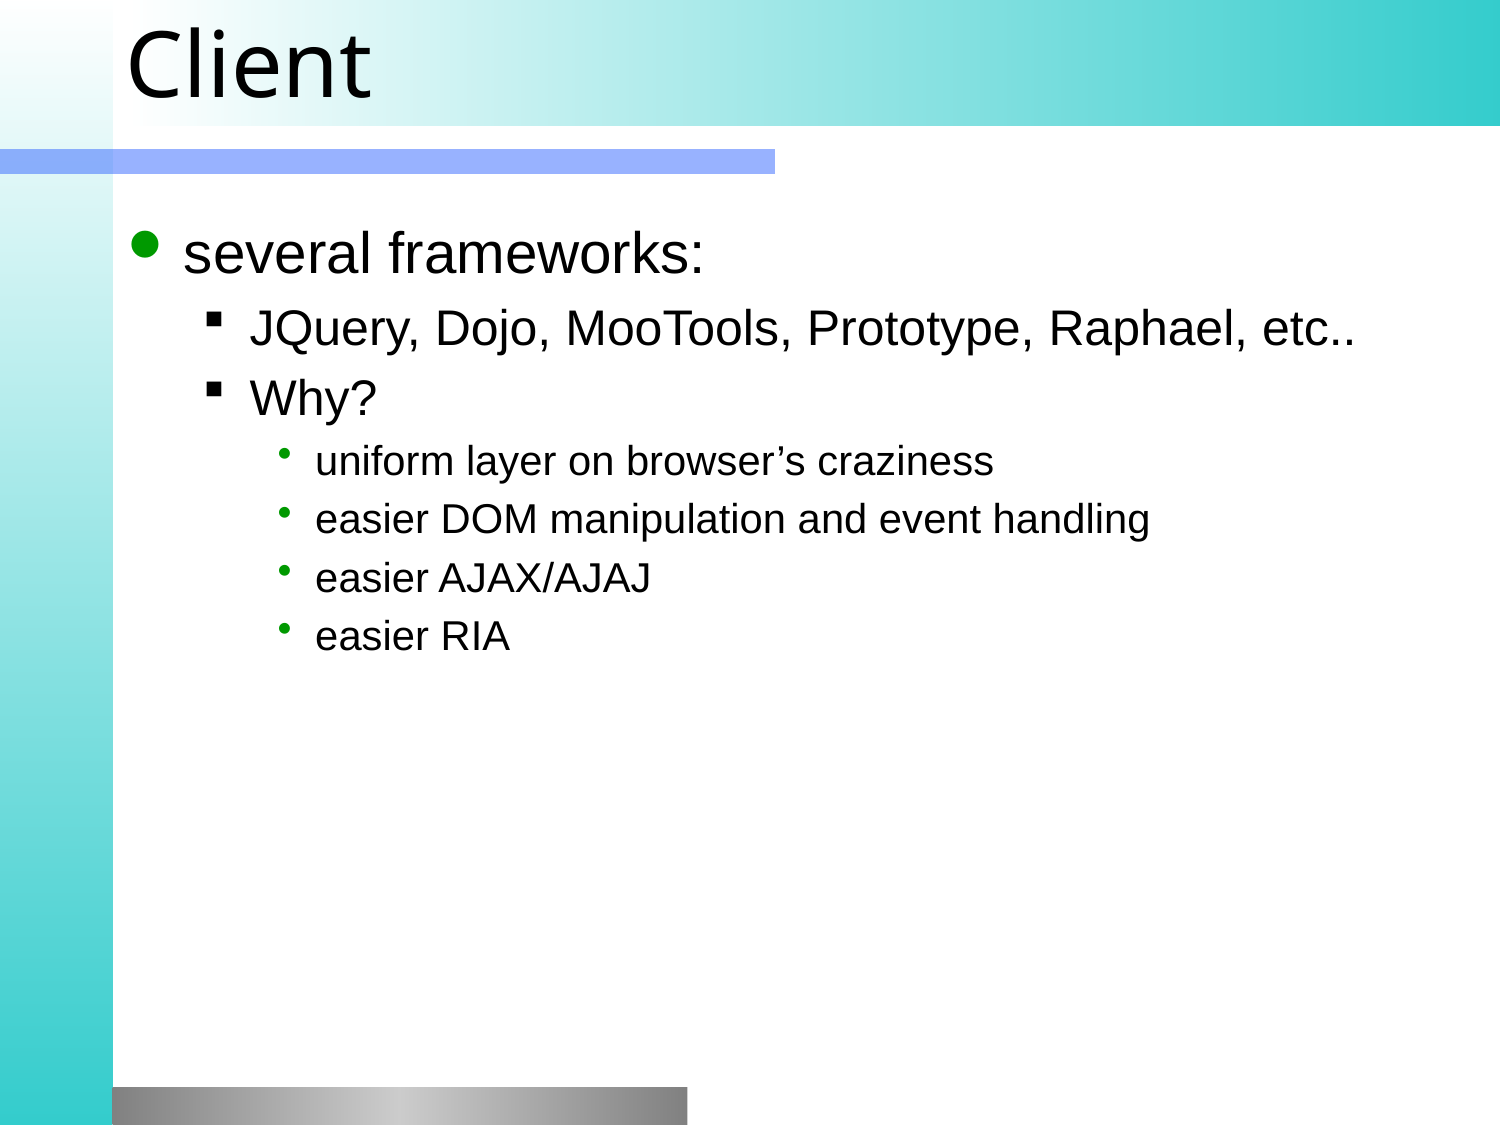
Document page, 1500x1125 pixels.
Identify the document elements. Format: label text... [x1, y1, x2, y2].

list several frameworks: JQuery, Dojo, MooTools, Prototype, Raphael, etc.. Why? uniform layer on browser’s craziness easier DOM manipulation and event handling easier AJAX/AJAJ easier RIA [112, 207, 1388, 1073]
title Client [110, 0, 1424, 126]
